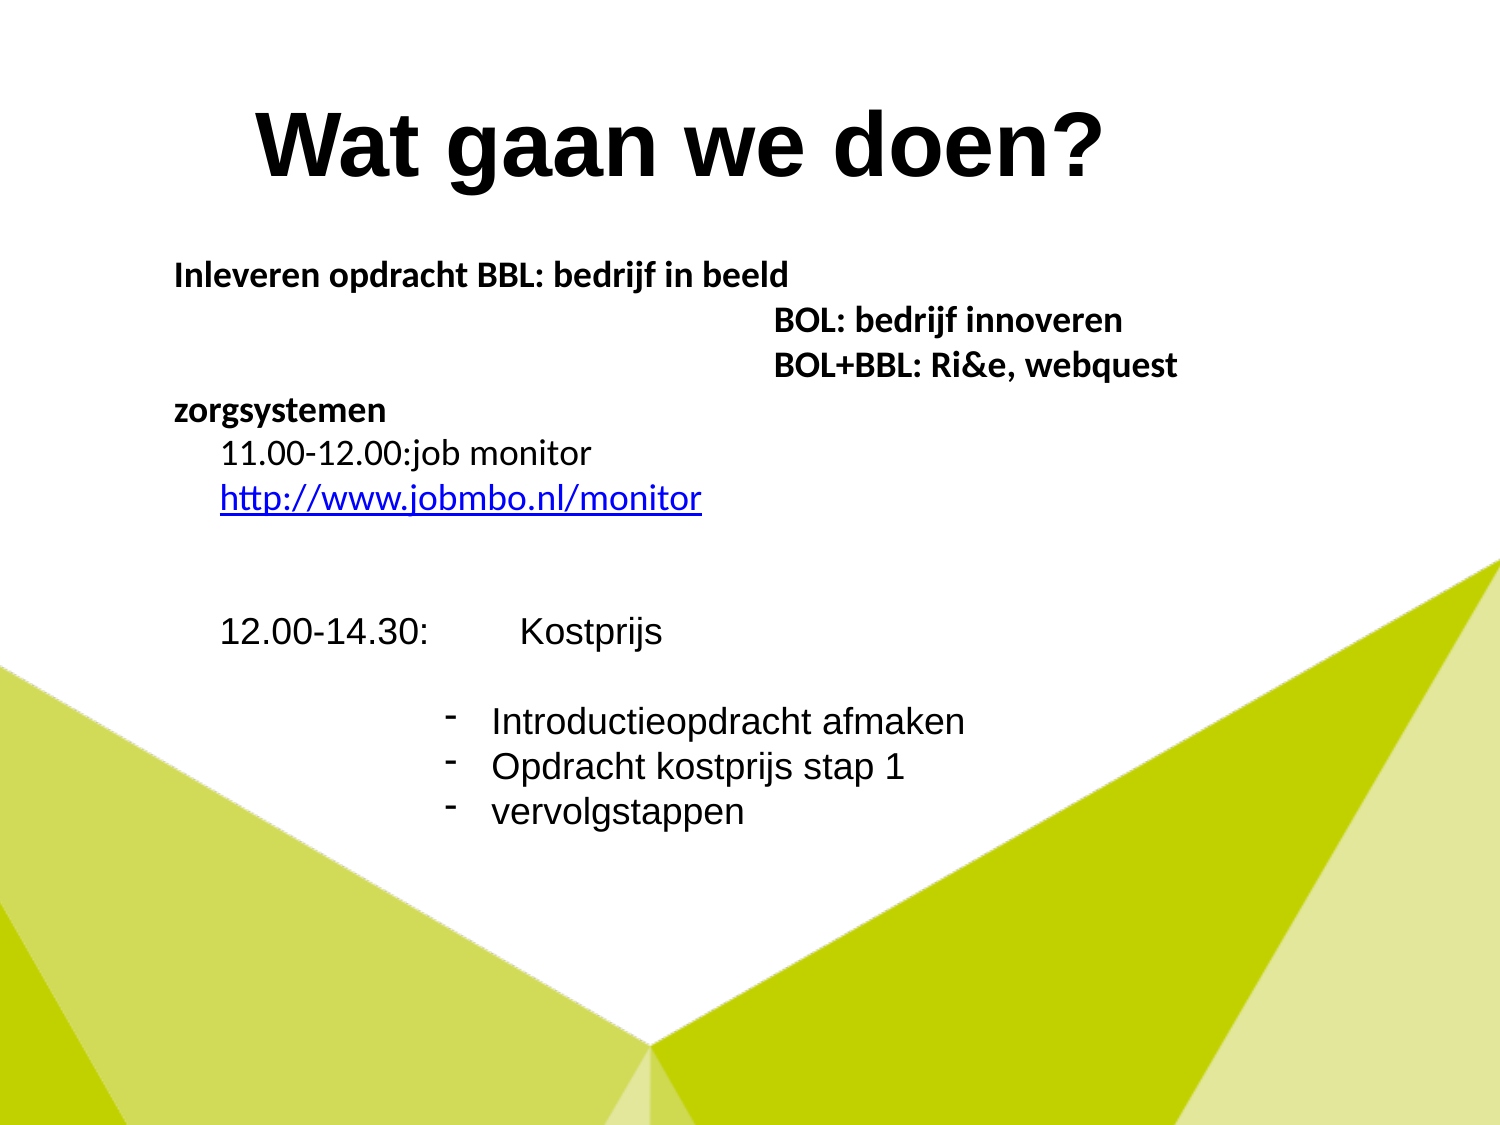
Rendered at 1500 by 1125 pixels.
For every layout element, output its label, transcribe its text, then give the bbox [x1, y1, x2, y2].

text_box 11.00-12.00:job monitor http://www.jobmbo.nl/monitor [204, 420, 1197, 483]
text_box Inleveren opdracht BBL: bedrijf in beeld BOL: bedrijf innoveren BOL+BBL: Ri&e, webquest zorgsystemen [159, 242, 1316, 438]
text_box Wat gaan we doen? [65, 77, 1297, 202]
picture [0, 485, 1500, 1125]
